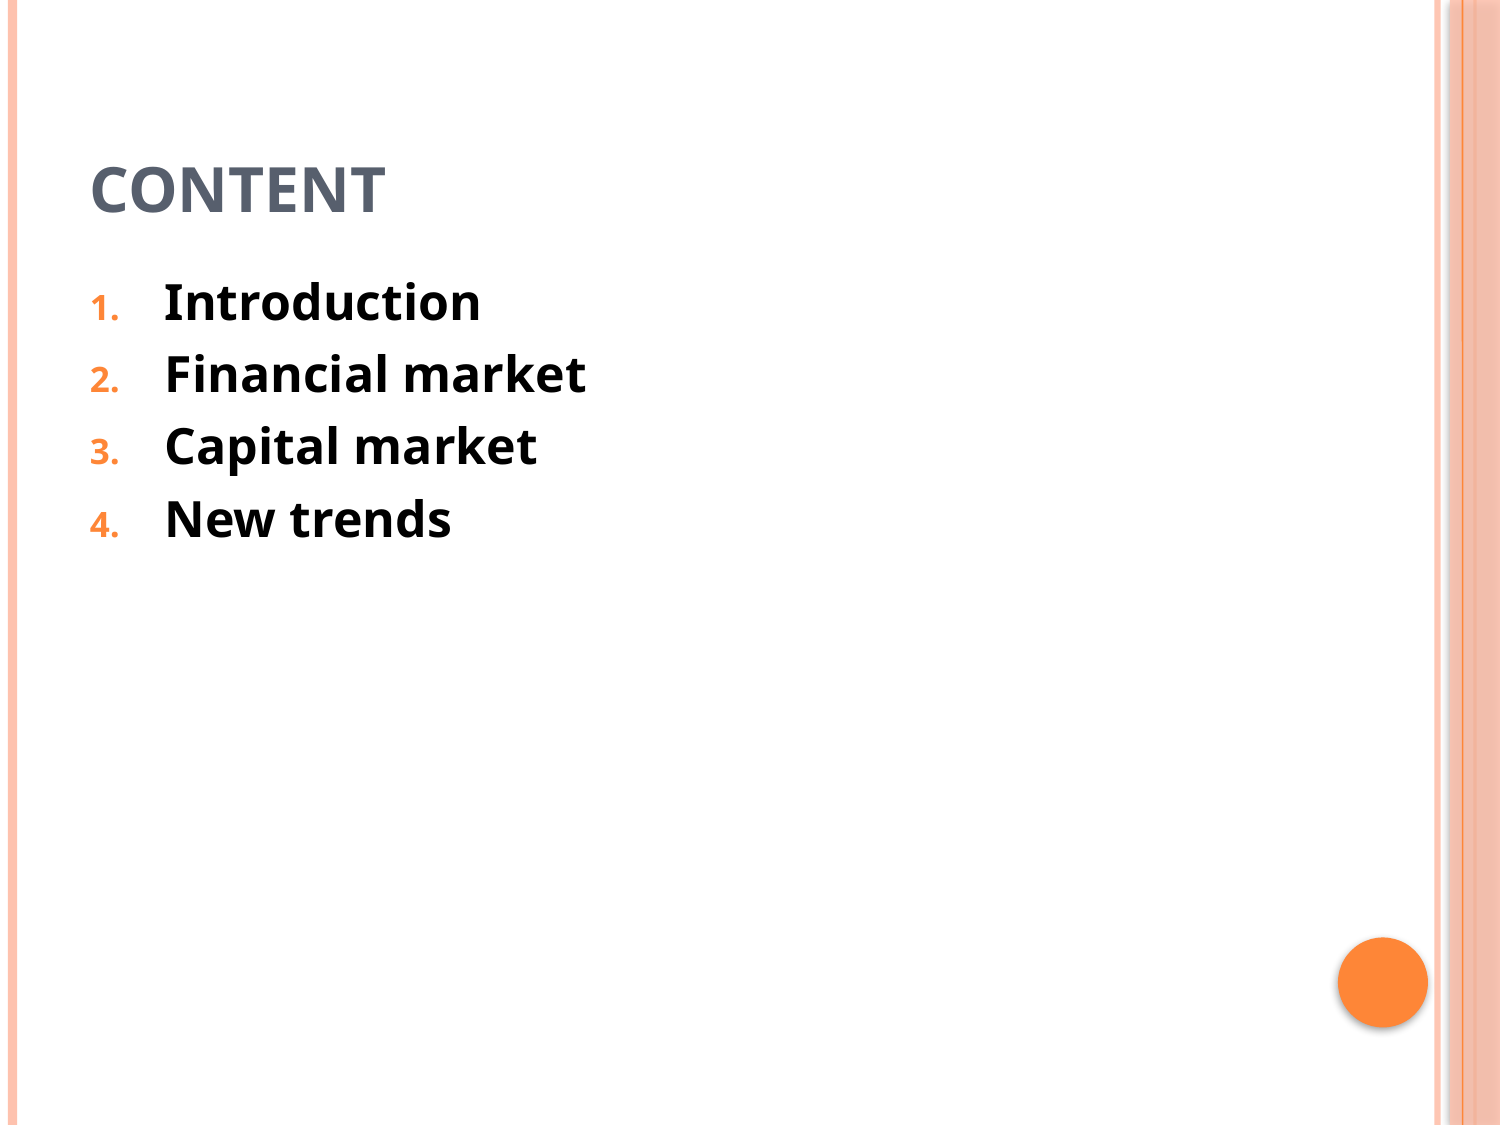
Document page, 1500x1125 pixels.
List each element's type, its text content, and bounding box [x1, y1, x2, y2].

list Introduction Financial market Capital market New trends [75, 262, 1300, 1062]
title Content [75, 45, 1300, 233]
